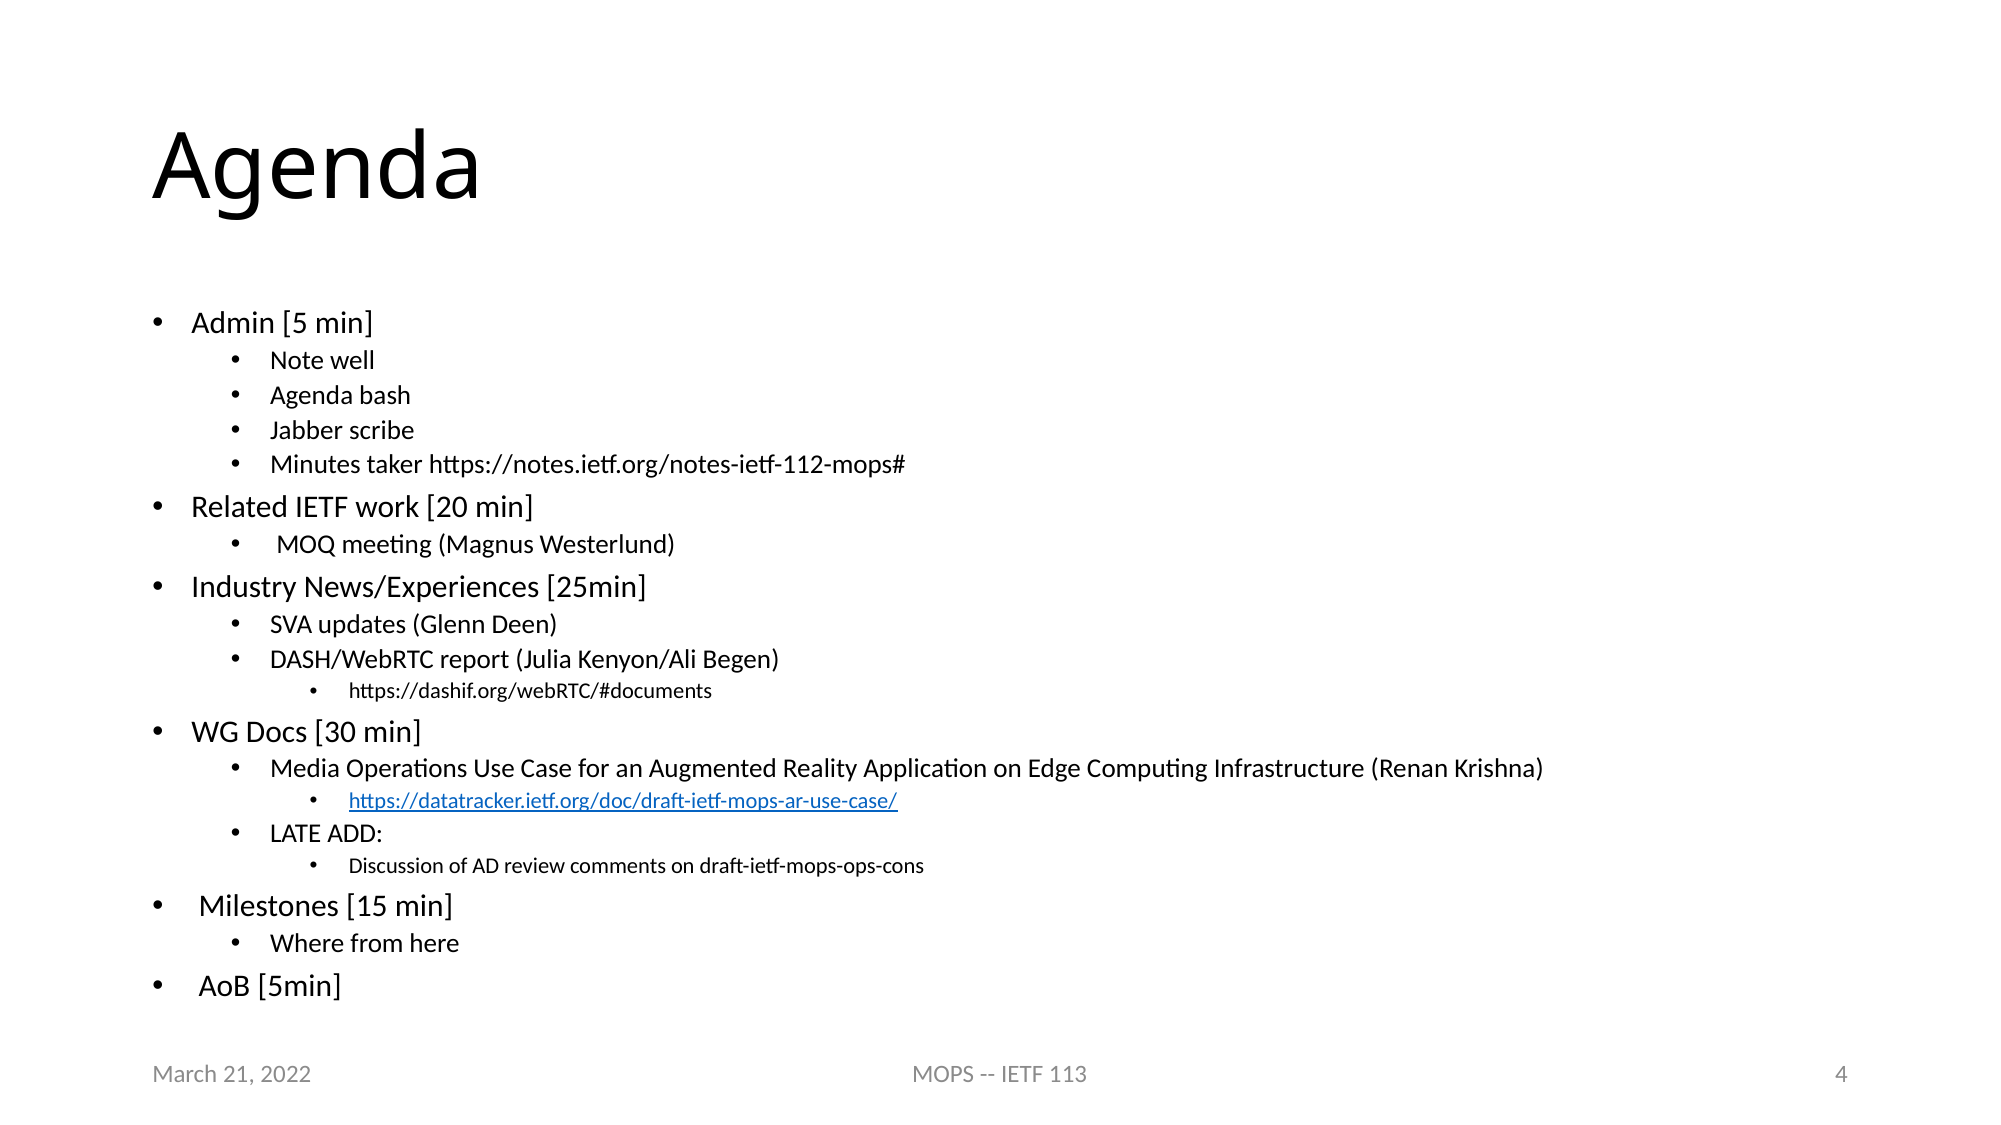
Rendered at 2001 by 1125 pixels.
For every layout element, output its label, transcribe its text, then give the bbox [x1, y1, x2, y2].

footer MOPS -- IETF 113 [662, 1042, 1338, 1103]
title Agenda [137, 59, 1863, 278]
slide_number 4 [1412, 1042, 1863, 1103]
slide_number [137, 1042, 588, 1103]
list Admin [5 min] Note well Agenda bash Jabber scribe Minutes taker https://notes.ietf.org/notes-ietf-112-mops# Related IETF work [20 min] MOQ meeting (Magnus Westerlund) Industry News/Experiences [25min] SVA updates (Glenn Deen) DASH/WebRTC report (Julia Kenyon/Ali Begen) https://dashif.org/webRTC/#documents WG Docs [30 min] Media Operations Use Case for an Augmented Reality Application on Edge Computing Infrastructure (Renan Krishna) https://datatracker.ietf.org/doc/draft-ietf-mops-ar-use-case/ LATE ADD: Discussion of AD review comments on draft-ietf-mops-ops-cons Milestones [15 min] Where from here AoB [5min] [137, 299, 1863, 1014]
